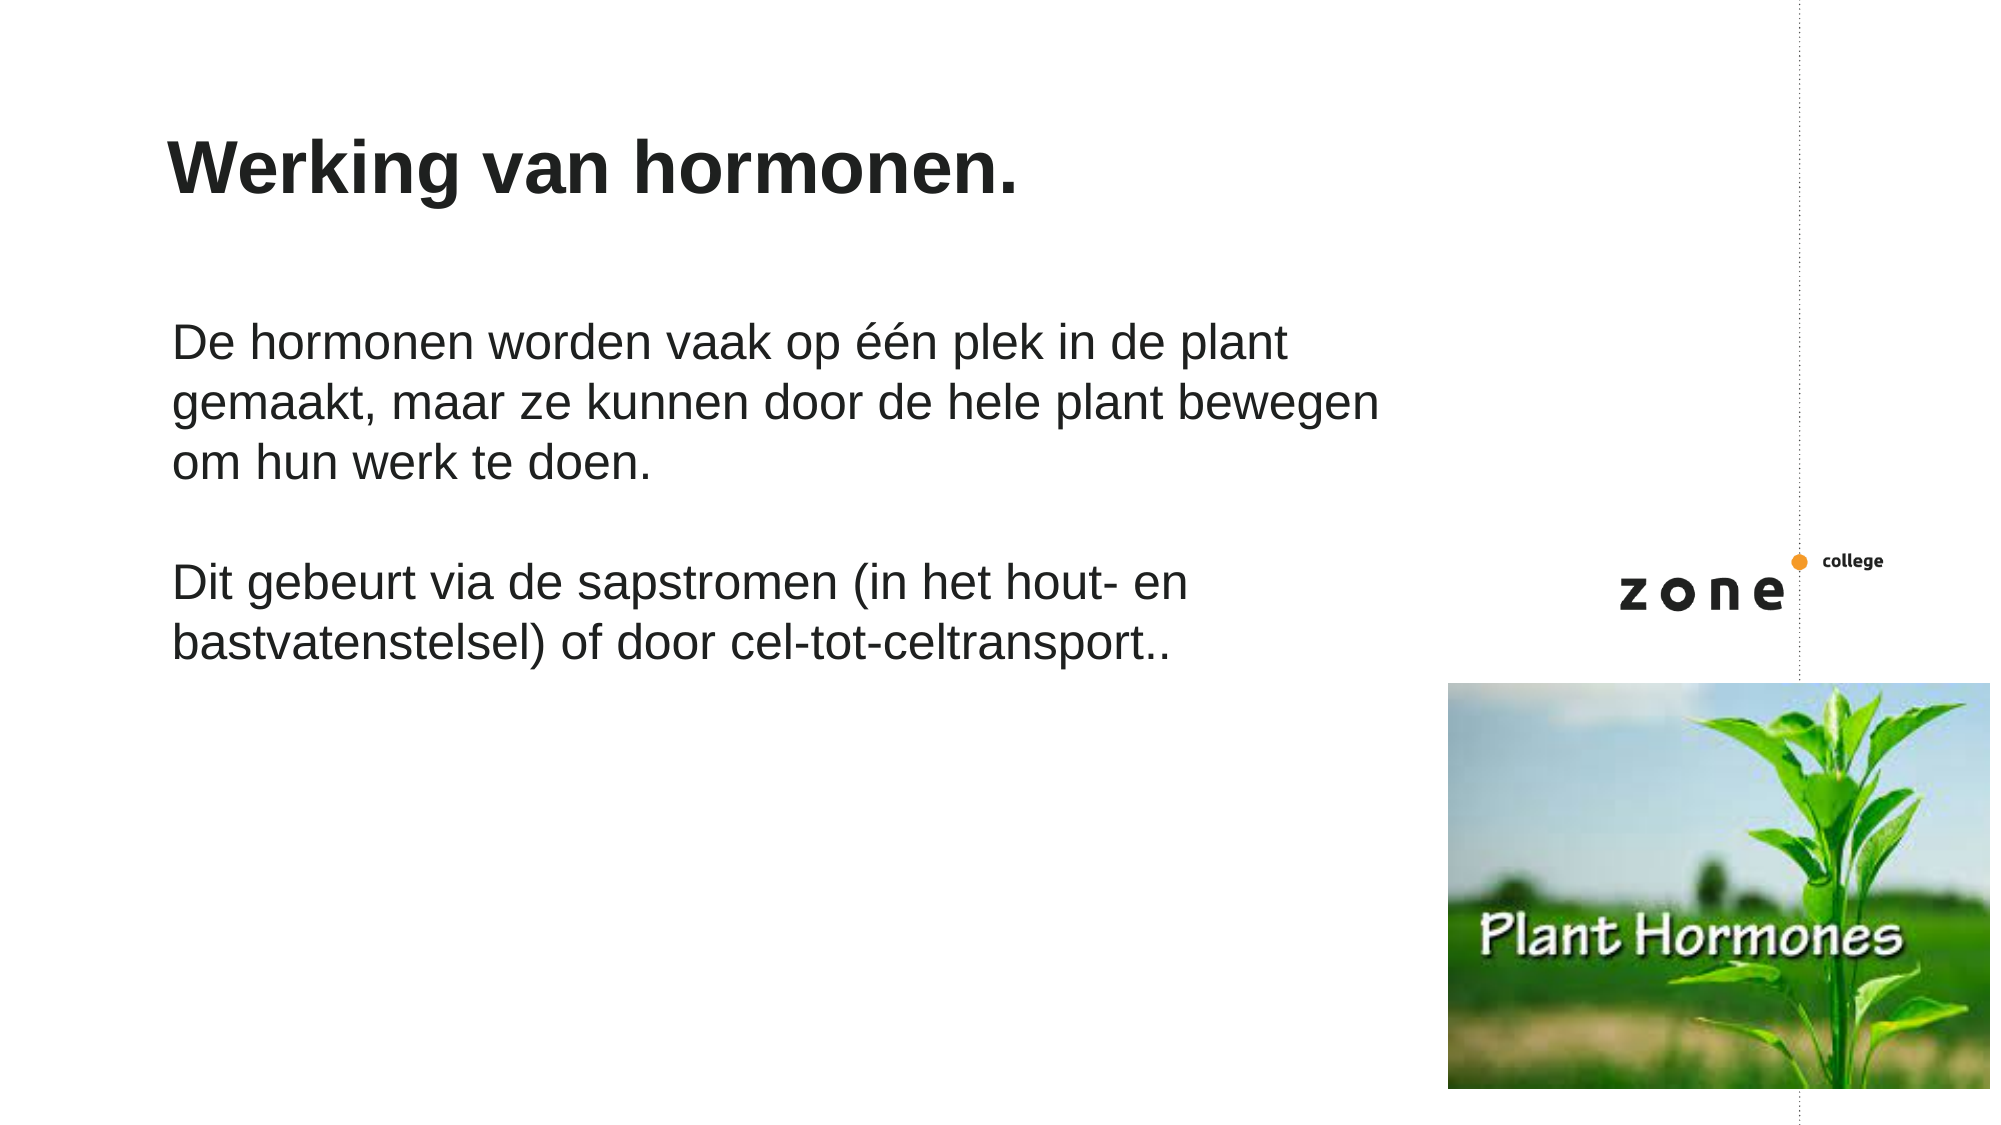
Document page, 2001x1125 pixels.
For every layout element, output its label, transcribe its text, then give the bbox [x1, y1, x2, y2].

list De hormonen worden vaak op één plek in de plant gemaakt, maar ze kunnen door de hele plant bewegen om hun werk te doen. Dit gebeurt via de sapstromen (in het hout- en bastvatenstelsel) of door cel-tot-celtransport.. [171, 309, 1442, 1059]
title Werking van hormonen. [167, 128, 1817, 256]
picture [1448, 0, 2001, 1125]
